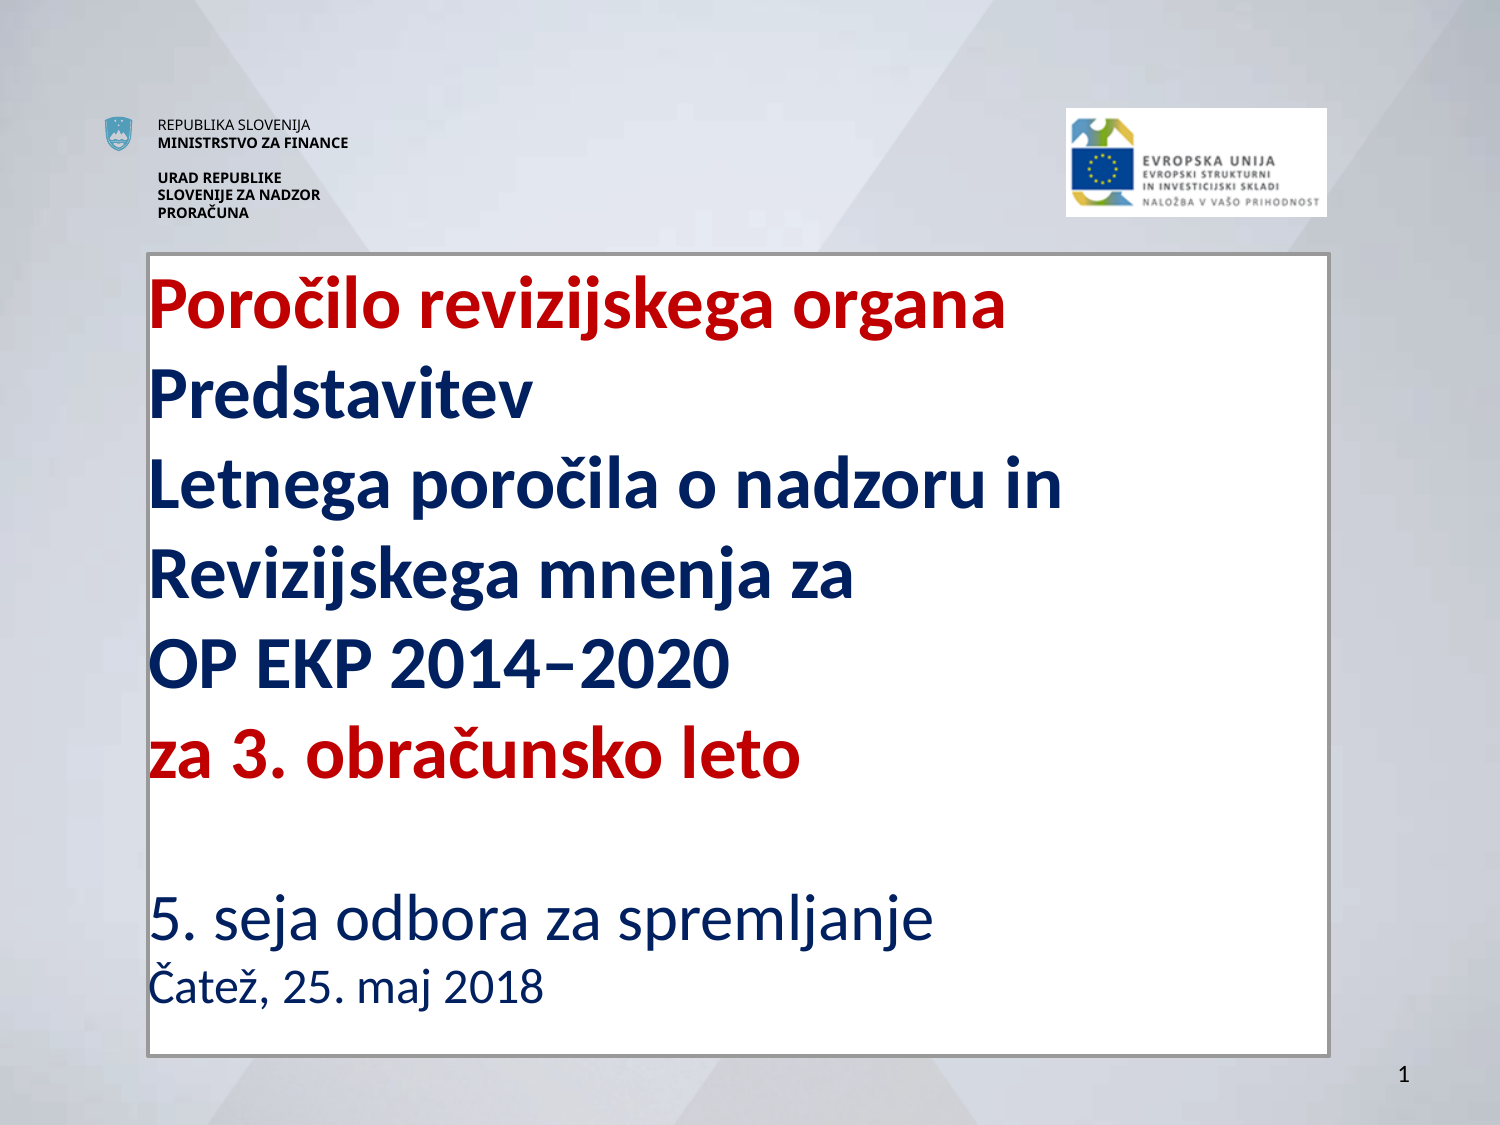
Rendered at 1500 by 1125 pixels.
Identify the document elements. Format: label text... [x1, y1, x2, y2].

picture [0, 0, 1500, 1125]
title Poročilo revizijskega organa Predstavitev Letnega poročila o nadzoru in Revizijskega mnenja za OP EKP 2014–2020 za 3. obračunsko leto 5. seja odbora za spremljanje Čatež, 25. maj 2018 [146, 252, 1331, 1058]
slide_number 1 [1074, 1042, 1425, 1103]
